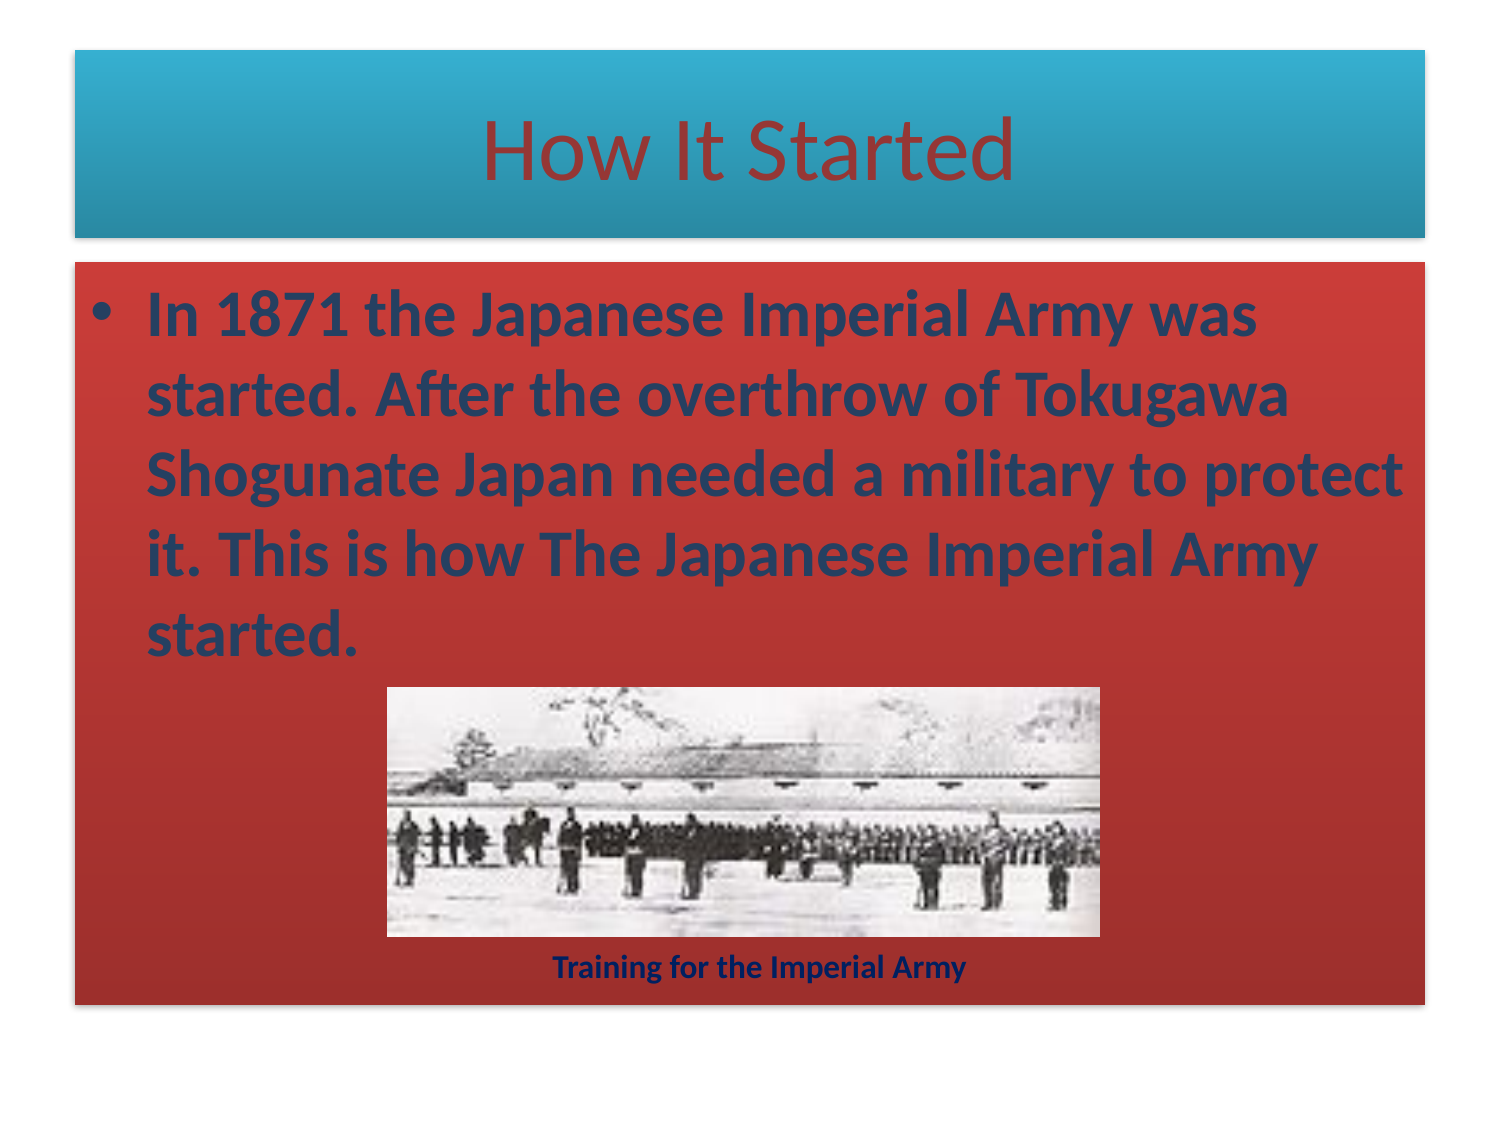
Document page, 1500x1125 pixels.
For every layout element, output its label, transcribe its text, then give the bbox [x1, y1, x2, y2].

picture [387, 687, 1101, 938]
text_box Training for the Imperial Army [537, 945, 1013, 993]
list In 1871 the Japanese Imperial Army was started. After the overthrow of Tokugawa Shogunate Japan needed a military to protect it. This is how The Japanese Imperial Army started. [75, 262, 1425, 1005]
title How It Started [75, 50, 1425, 238]
